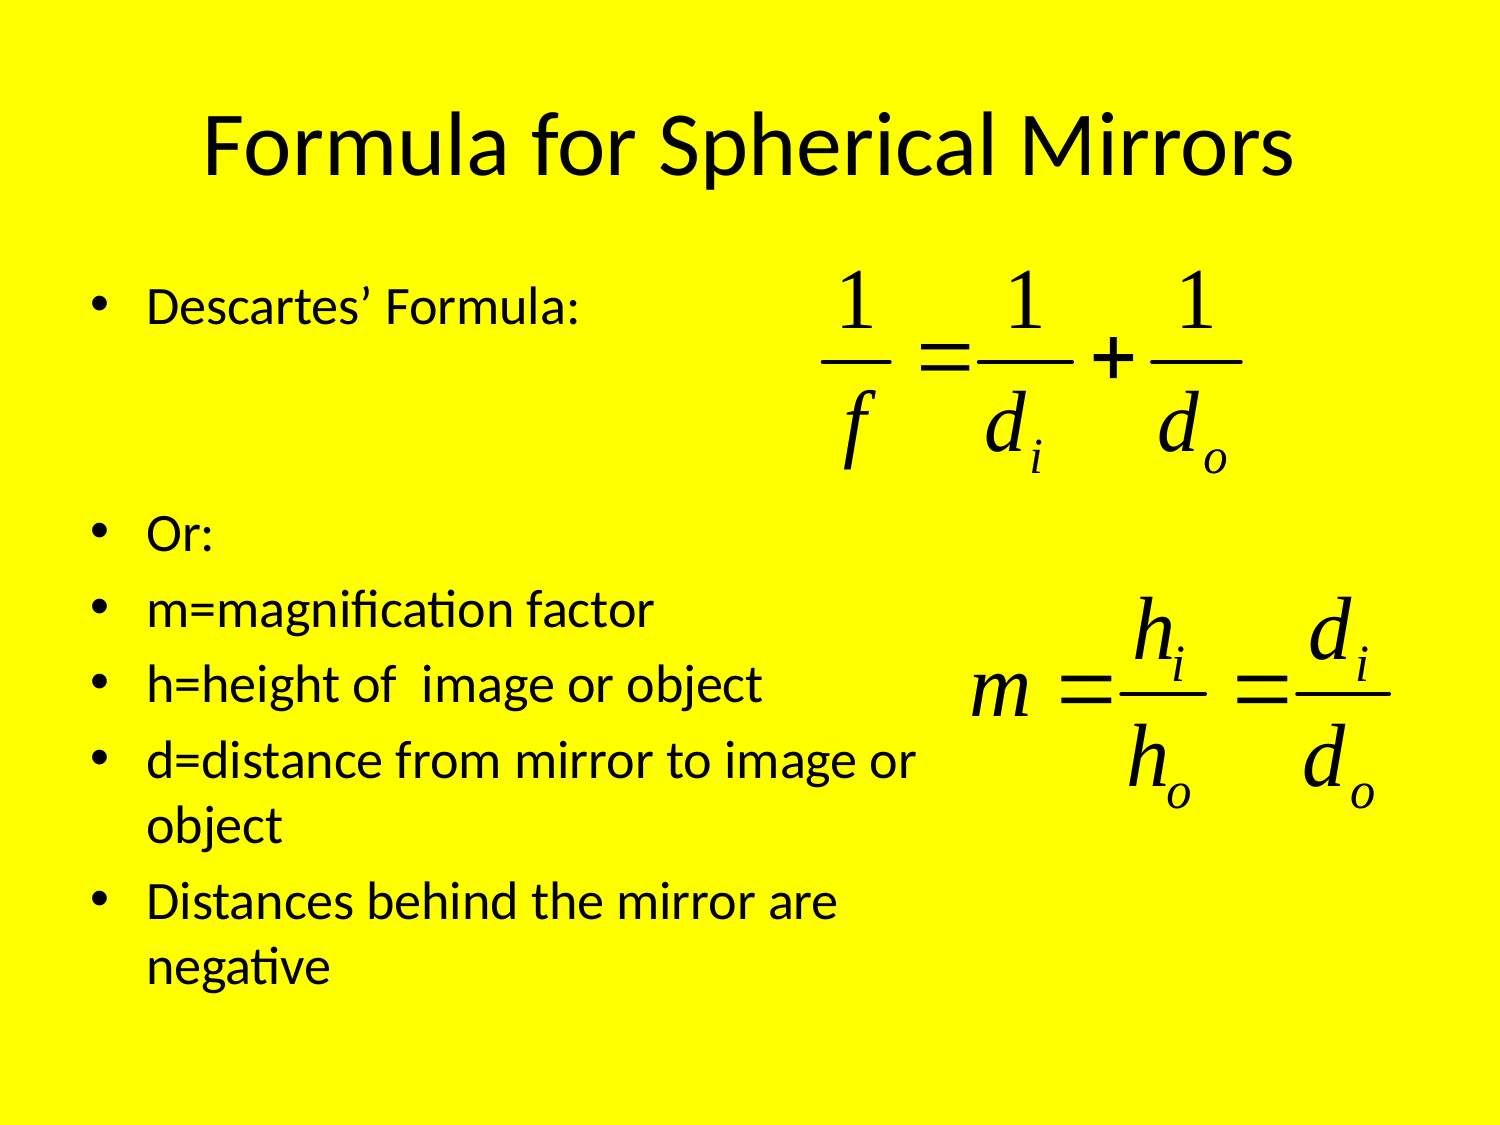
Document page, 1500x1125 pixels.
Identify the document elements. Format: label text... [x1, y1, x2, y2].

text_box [808, 245, 1261, 493]
title Formula for Spherical Mirrors [75, 45, 1425, 233]
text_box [956, 573, 1411, 829]
list Descartes’ Formula: Or: m=magnification factor h=height of image or object d=distance from mirror to image or object Distances behind the mirror are negative [75, 262, 973, 1005]
